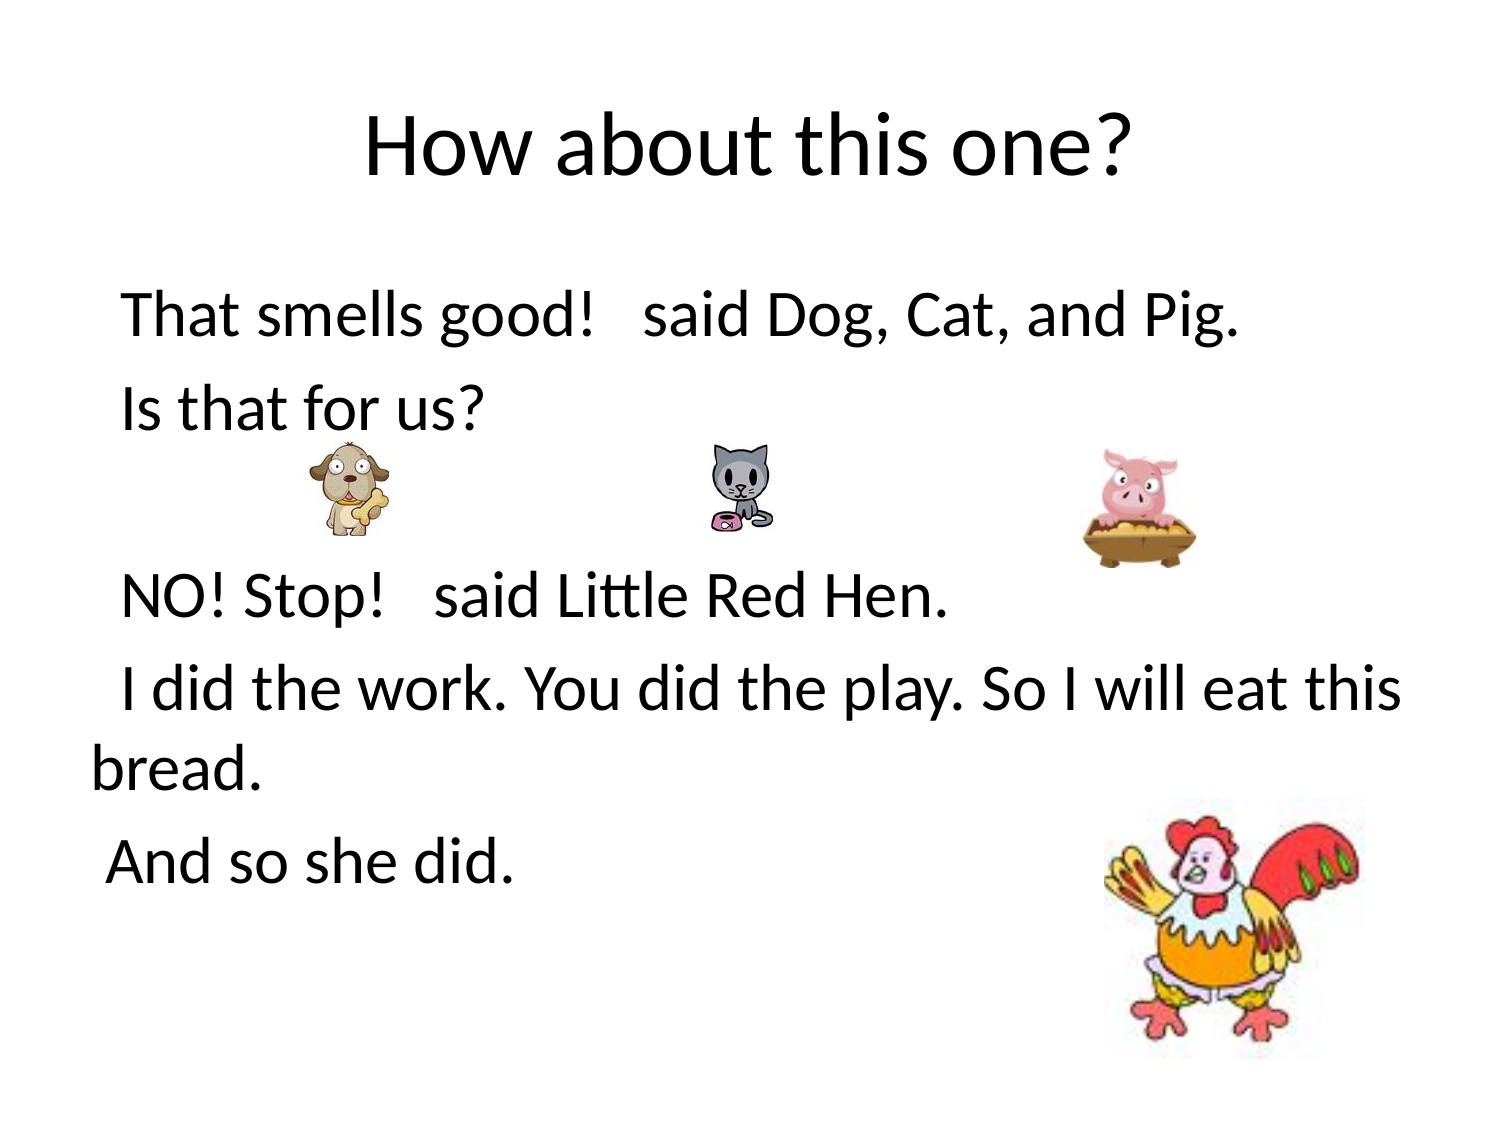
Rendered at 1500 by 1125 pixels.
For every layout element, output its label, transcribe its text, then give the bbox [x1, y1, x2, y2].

picture [300, 440, 396, 536]
picture [1080, 447, 1201, 568]
title How about this one? [75, 45, 1425, 233]
list That smells good! said Dog, Cat, and Pig. Is that for us? NO! Stop! said Little Red Hen. I did the work. You did the play. So I will eat this bread. And so she did. [75, 262, 1425, 1005]
picture [702, 444, 782, 533]
picture [1104, 798, 1365, 1059]
